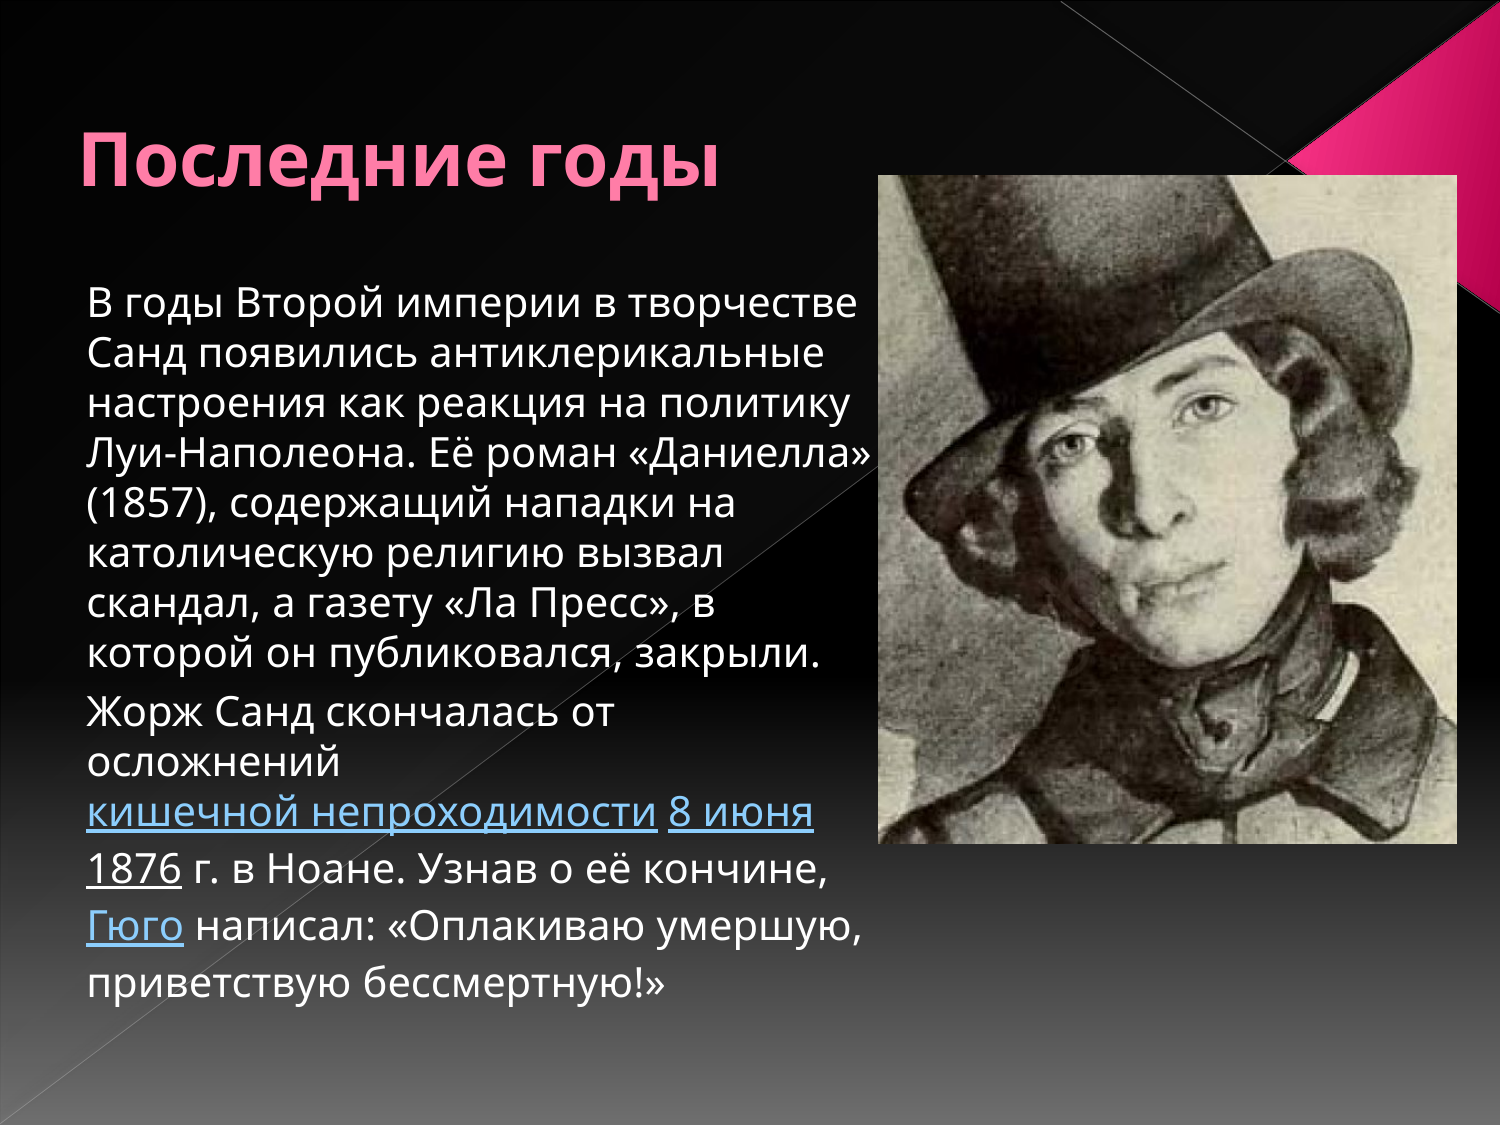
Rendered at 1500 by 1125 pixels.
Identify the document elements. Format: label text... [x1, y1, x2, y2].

picture [878, 175, 1457, 844]
list В годы Второй империи в творчестве Санд появились антиклерикальные настроения как реакция на политику Луи-Наполеона. Её роман «Даниелла» (1857), содержащий нападки на католическую религию вызвал скандал, а газету «Ла Пресс», в которой он публиковался, закрыли. Жорж Санд скончалась от осложнений кишечной непроходимости 8 июня 1876 г. в Ноане. Узнав о её кончине, Гюго написал: «Оплакиваю умершую, приветствую бессмертную!» [62, 267, 891, 1079]
title Последние годы [62, 44, 1250, 267]
